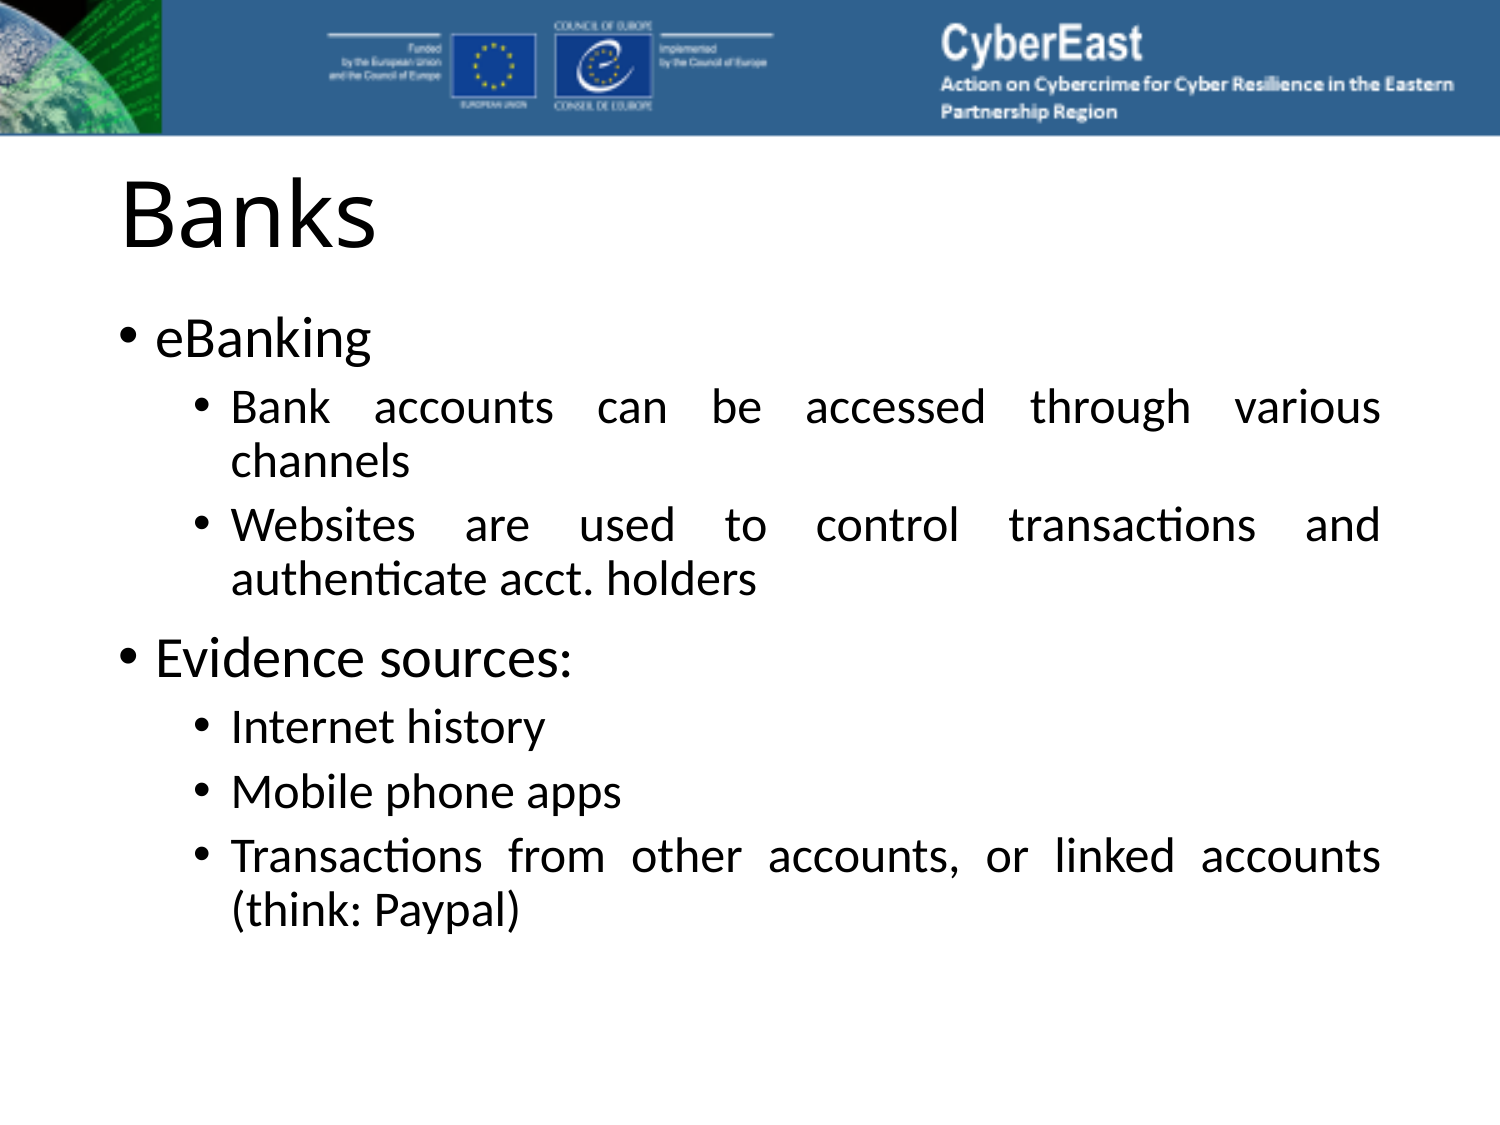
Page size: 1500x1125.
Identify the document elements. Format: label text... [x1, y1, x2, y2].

list eBanking Bank accounts can be accessed through various channels Websites are used to control transactions and authenticate acct. holders Evidence sources: Internet history Mobile phone apps Transactions from other accounts, or linked accounts (think: Paypal) [103, 299, 1397, 1014]
title Banks [103, 59, 1397, 278]
picture [0, 0, 1500, 1125]
